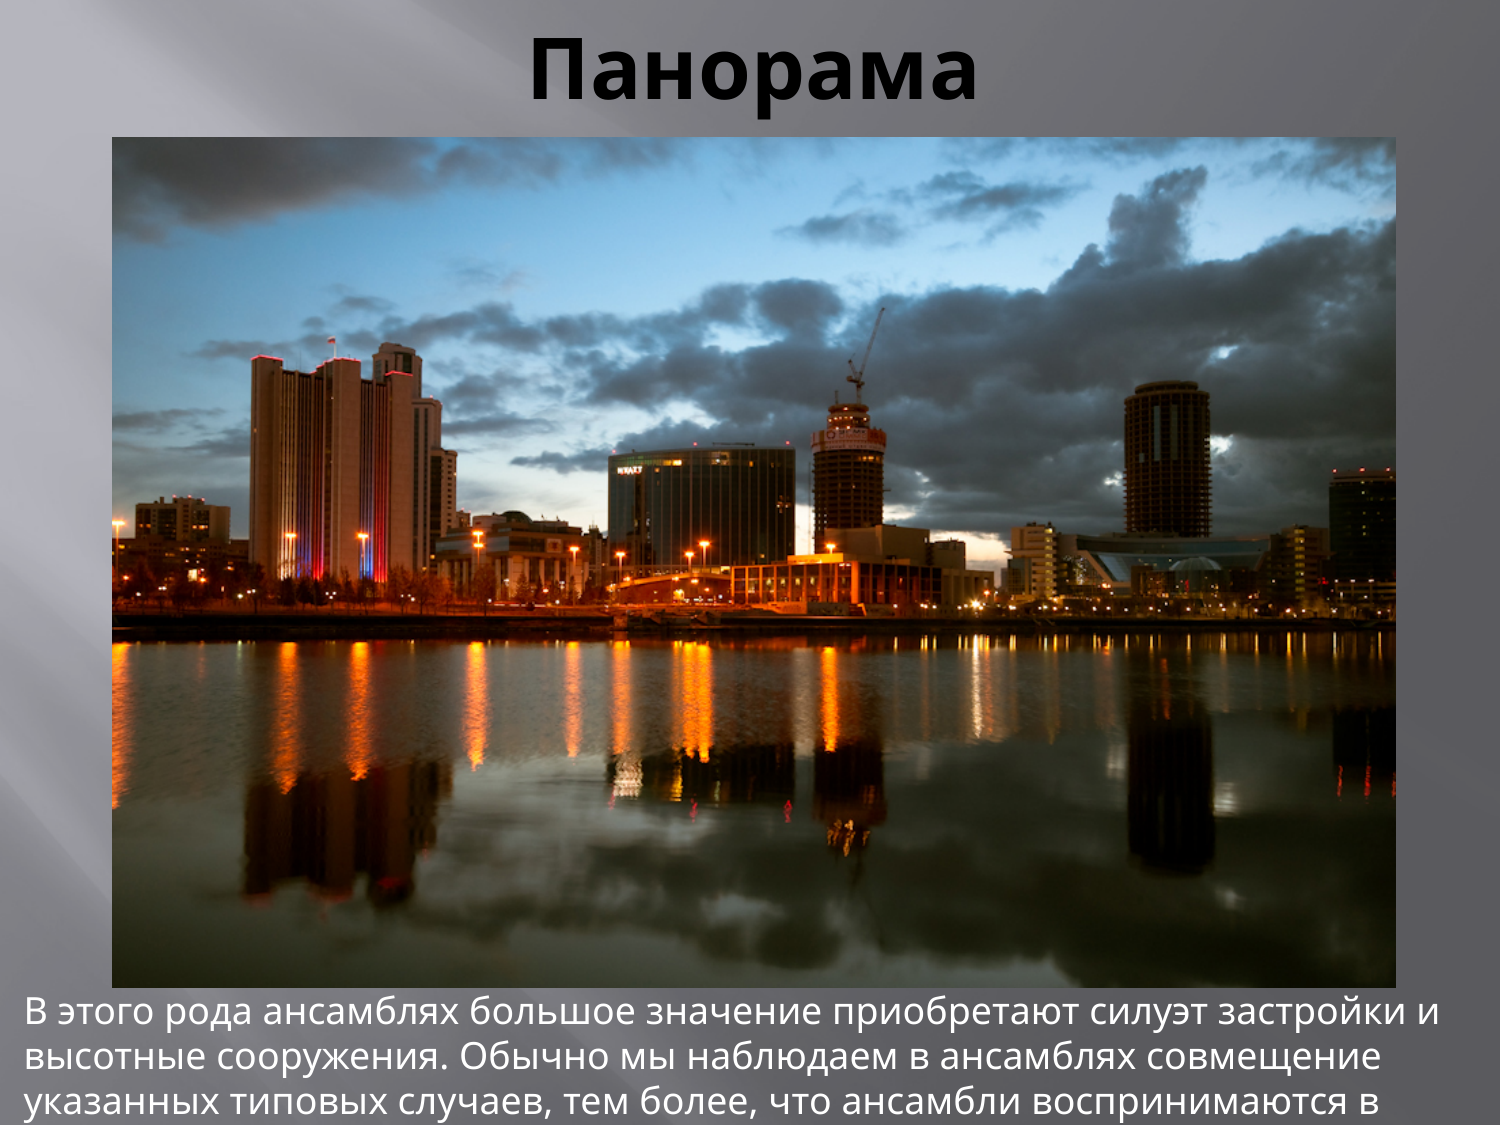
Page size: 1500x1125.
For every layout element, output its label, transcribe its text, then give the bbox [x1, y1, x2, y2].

title Панорама [79, 0, 1430, 160]
picture [111, 136, 1397, 988]
text_box В этого рода ансамблях большое значение приобретают силуэт застройки и высотные сооружения. Обычно мы наблюдаем в ансамблях совмещение указанных типовых случаев, тем более, что ансамбли воспринимаются в движении и с различных точек зрения. [0, 979, 1500, 1125]
